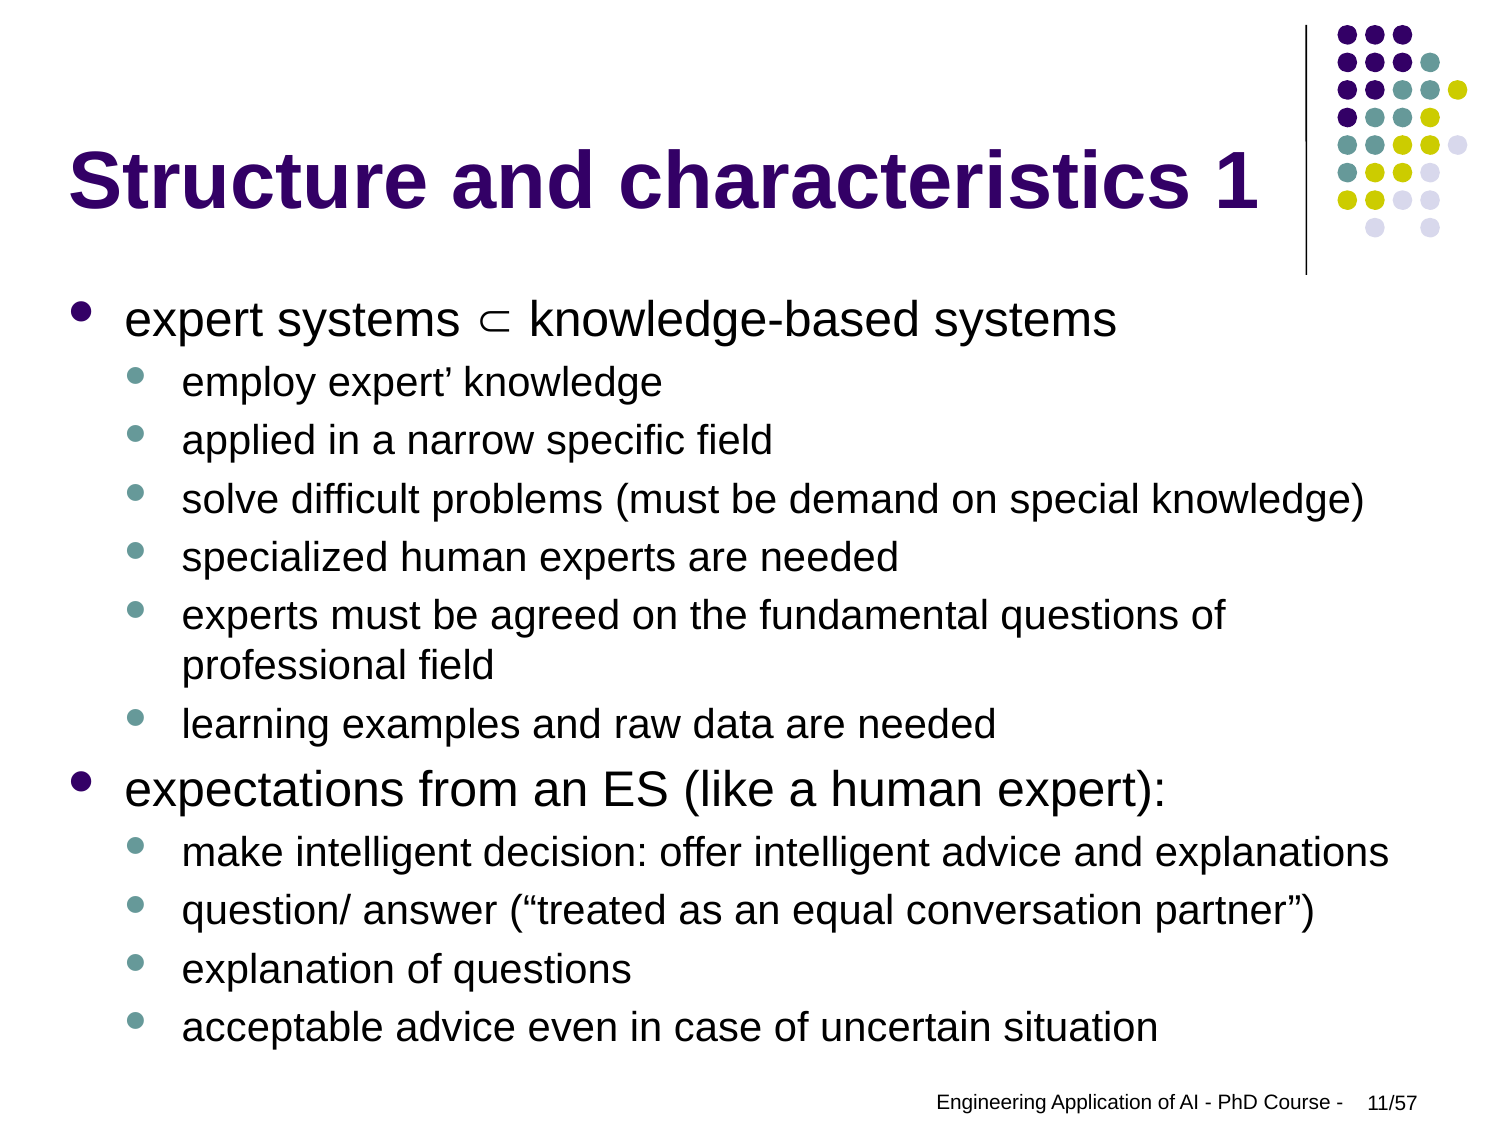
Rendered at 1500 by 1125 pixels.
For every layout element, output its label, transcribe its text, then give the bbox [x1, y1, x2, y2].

footer Engineering Application of AI - PhD Course - [855, 1080, 1365, 1125]
slide_number 11/57 [1352, 1082, 1448, 1125]
title Structure and characteristics 1 [52, 19, 1313, 233]
list expert systems  knowledge-based systems employ expert’ knowledge applied in a narrow specific field solve difficult problems (must be demand on special knowledge) specialized human experts are needed experts must be agreed on the fundamental questions of professional field learning examples and raw data are needed expectations from an ES (like a human expert): make intelligent decision: offer intelligent advice and explanations question/ answer (“treated as an equal conversation partner”) explanation of questions acceptable advice even in case of uncertain situation [52, 278, 1460, 1003]
